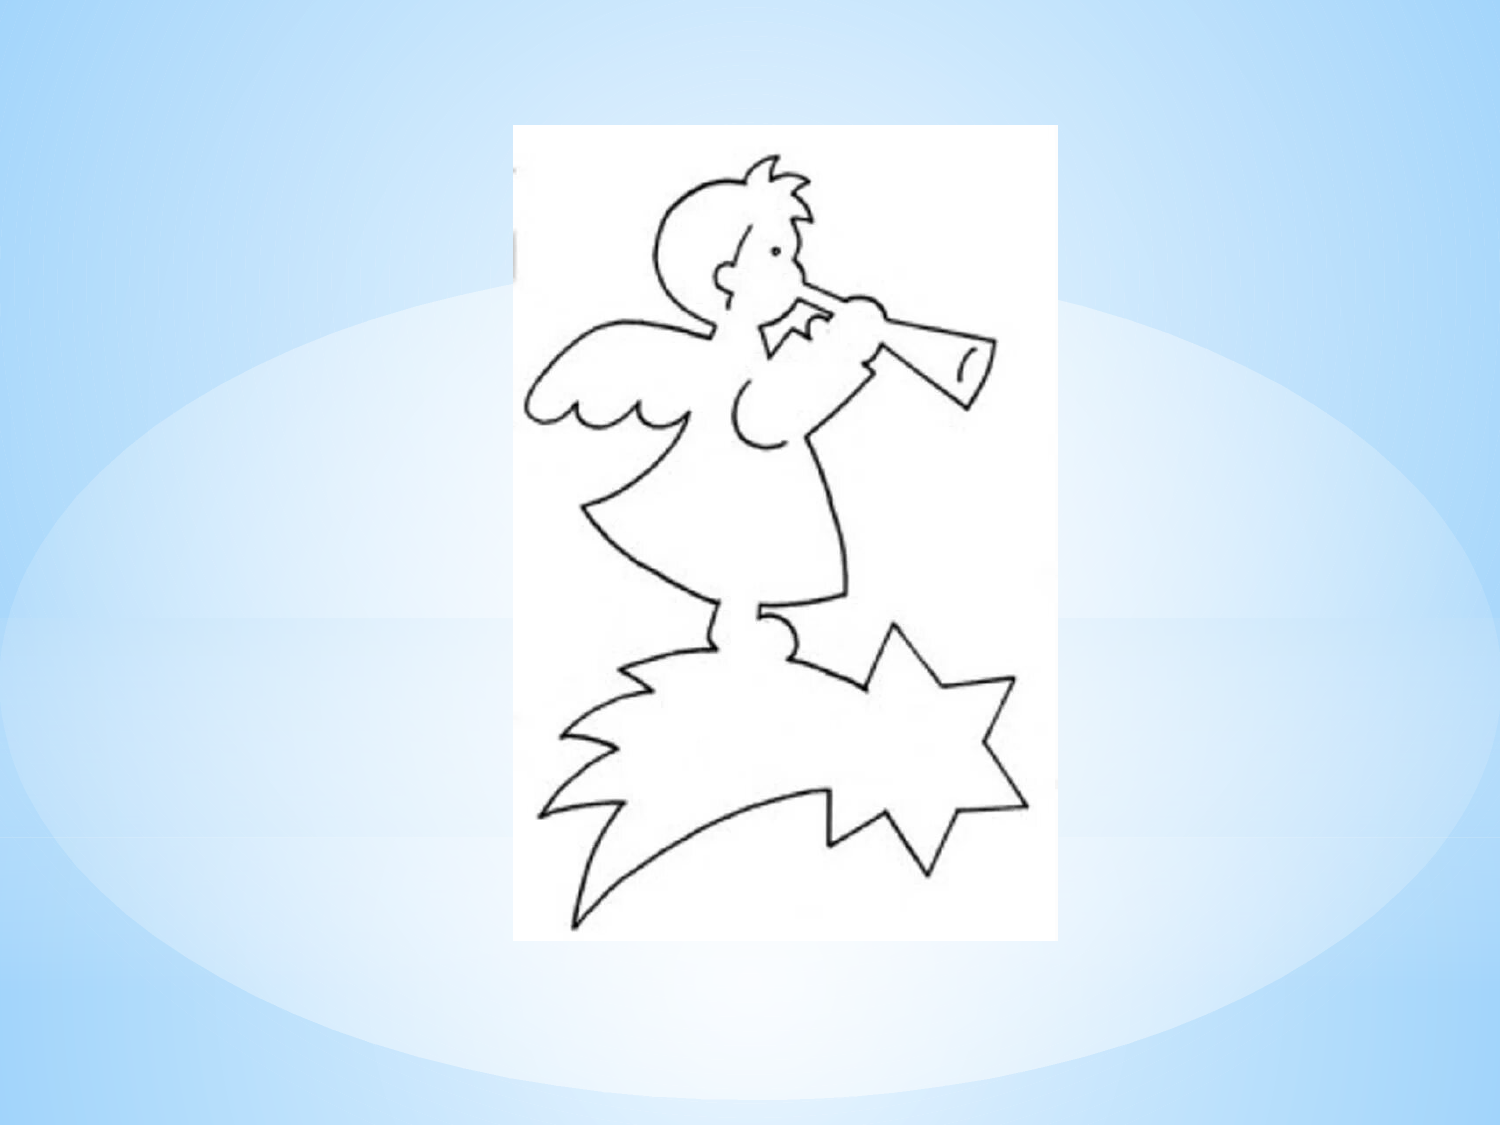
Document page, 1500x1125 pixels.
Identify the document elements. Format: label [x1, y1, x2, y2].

picture [513, 125, 1058, 941]
